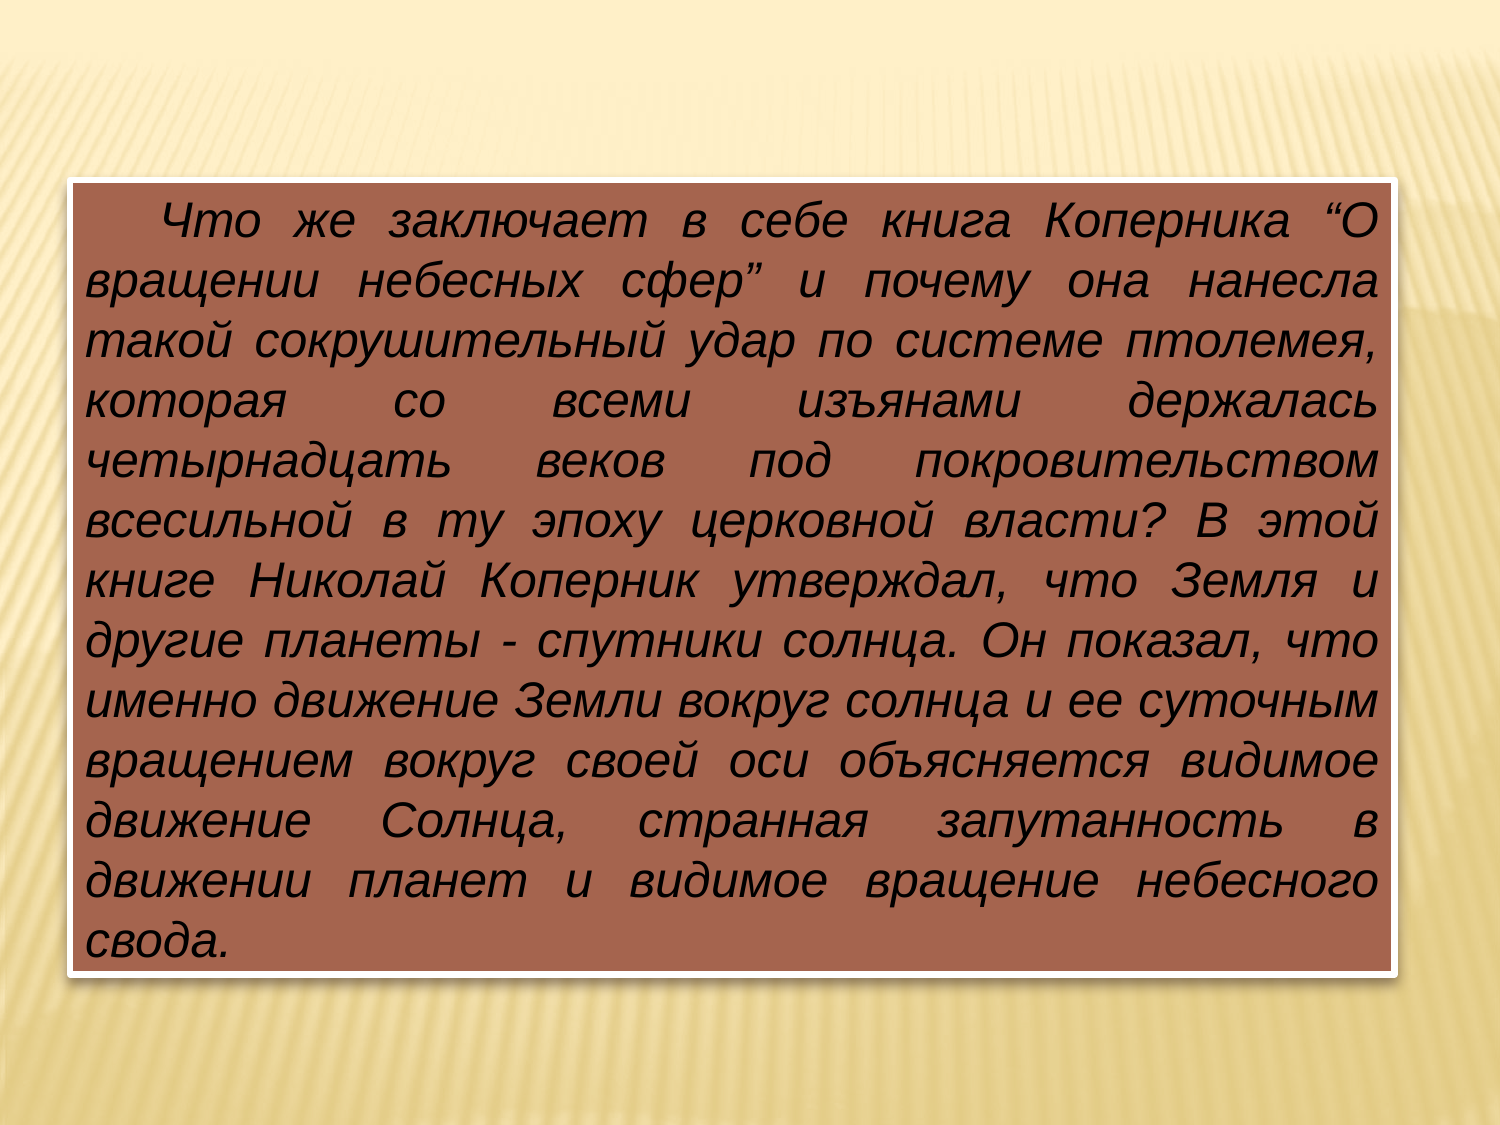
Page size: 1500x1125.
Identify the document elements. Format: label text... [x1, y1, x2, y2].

text_box Что же заключает в себе книга Коперника “О вращении небесных сфер” и почему она нанесла такой сокрушительный удар по системе птолемея, которая со всеми изъянами держалась четырнадцать веков под покровительством всесильной в ту эпоху церковной власти? В этой книге Николай Коперник утверждал, что Земля и другие планеты - спутники солнца. Он показал, что именно движение Земли вокруг солнца и ее суточным вращением вокруг своей оси объясняется видимое движение Солнца, странная запутанность в движении планет и видимое вращение небесного свода. [67, 177, 1398, 978]
